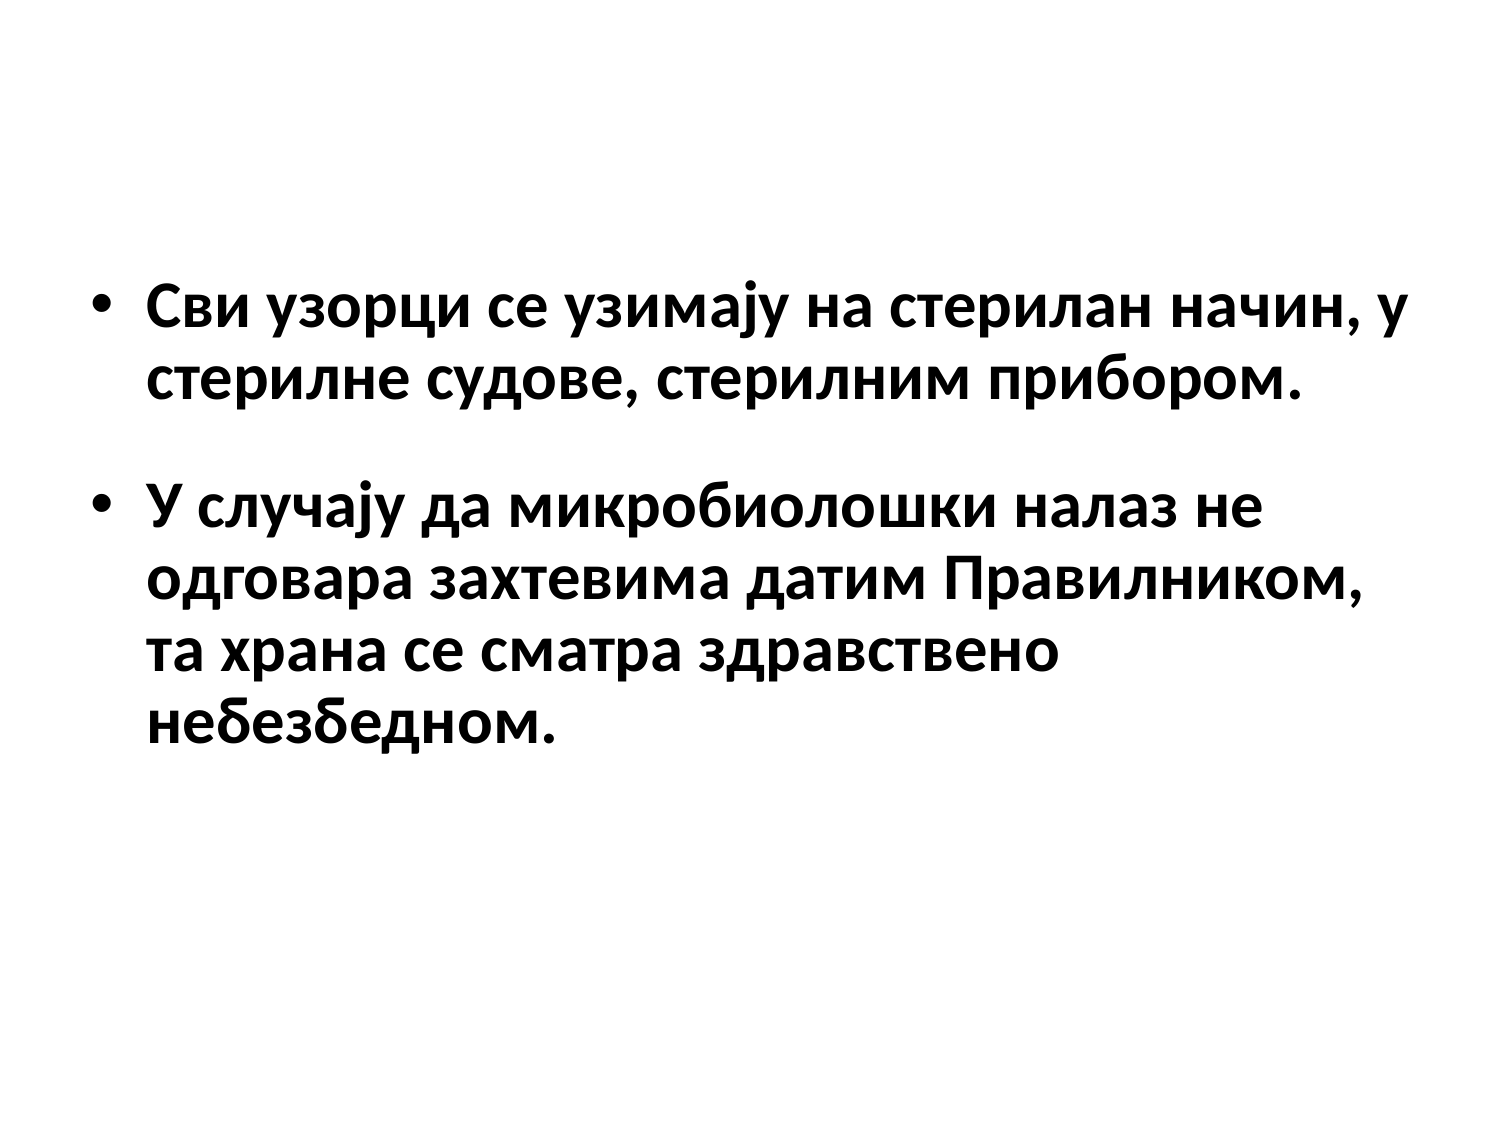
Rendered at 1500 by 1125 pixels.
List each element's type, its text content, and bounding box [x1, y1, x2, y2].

list Сви узорци се узимају на стерилан начин, у стерилне судове, стерилним прибором. У случају да микробиолошки налаз не одговара захтевима датим Правилником, та храна се сматра здравствено небезбедном. [75, 262, 1425, 1005]
